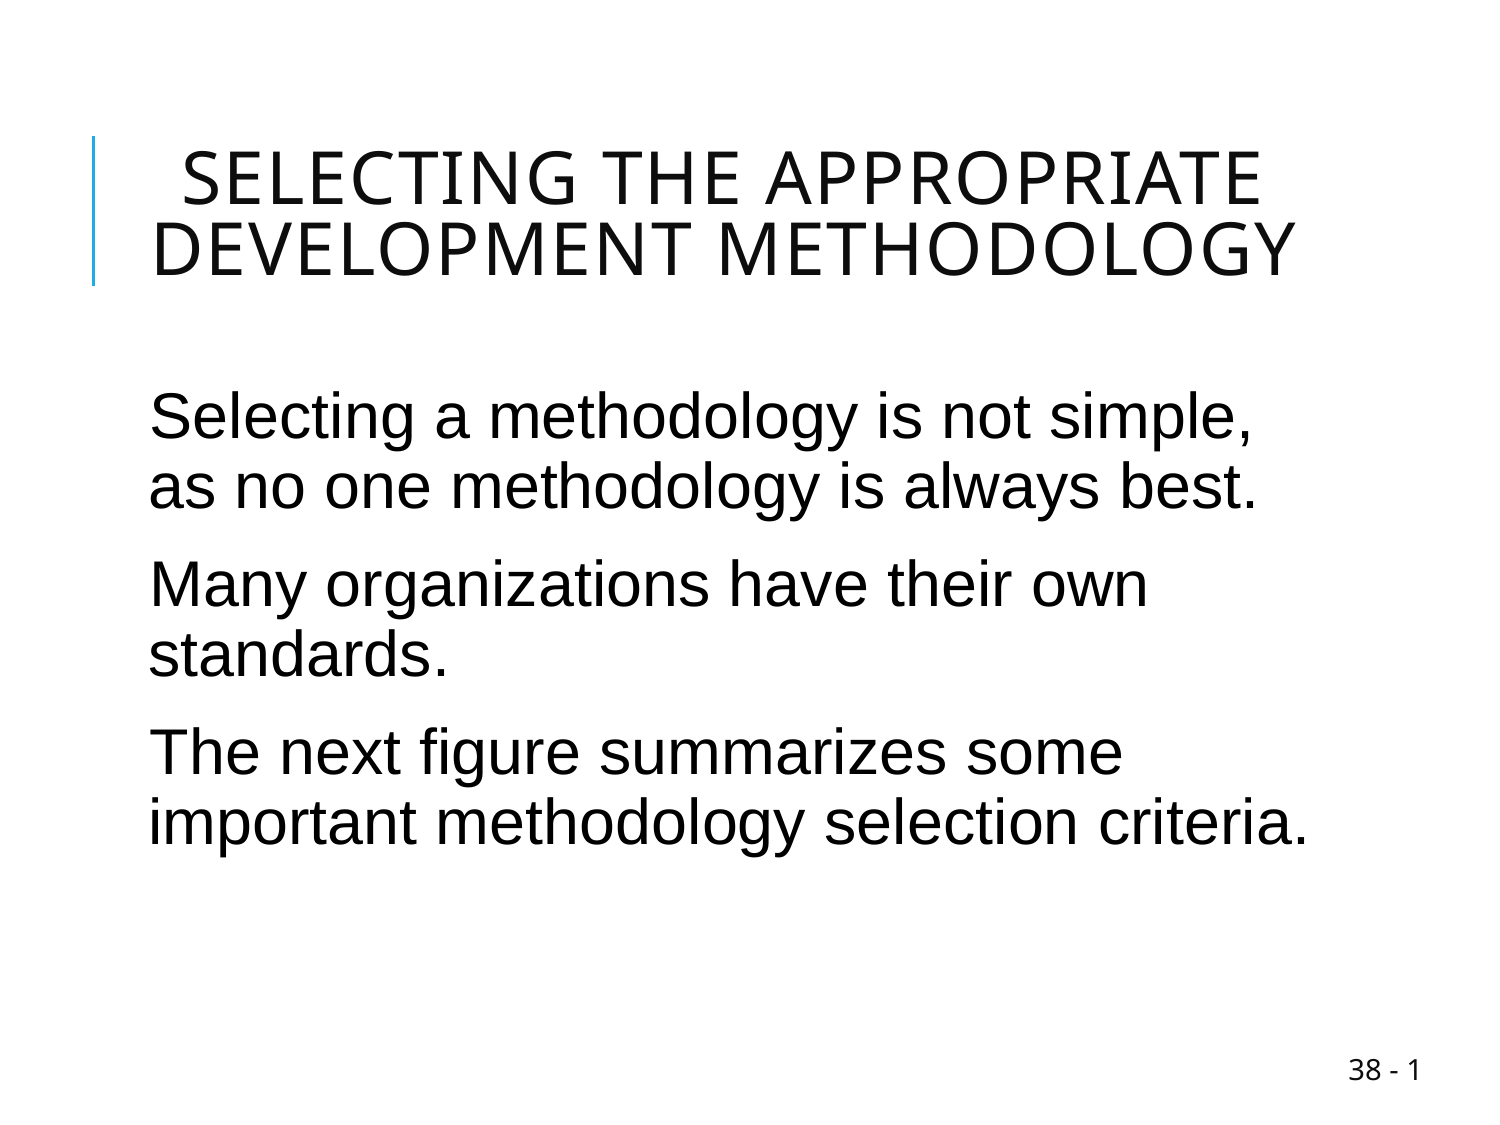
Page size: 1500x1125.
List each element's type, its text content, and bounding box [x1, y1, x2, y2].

slide_number 1 - 38 [1333, 1061, 1454, 1107]
title Selecting the Appropriate Development Methodology [126, 96, 1322, 342]
list Selecting a methodology is not simple, as no one methodology is always best. Many organizations have their own standards. The next figure summarizes some important methodology selection criteria. [126, 375, 1322, 1035]
